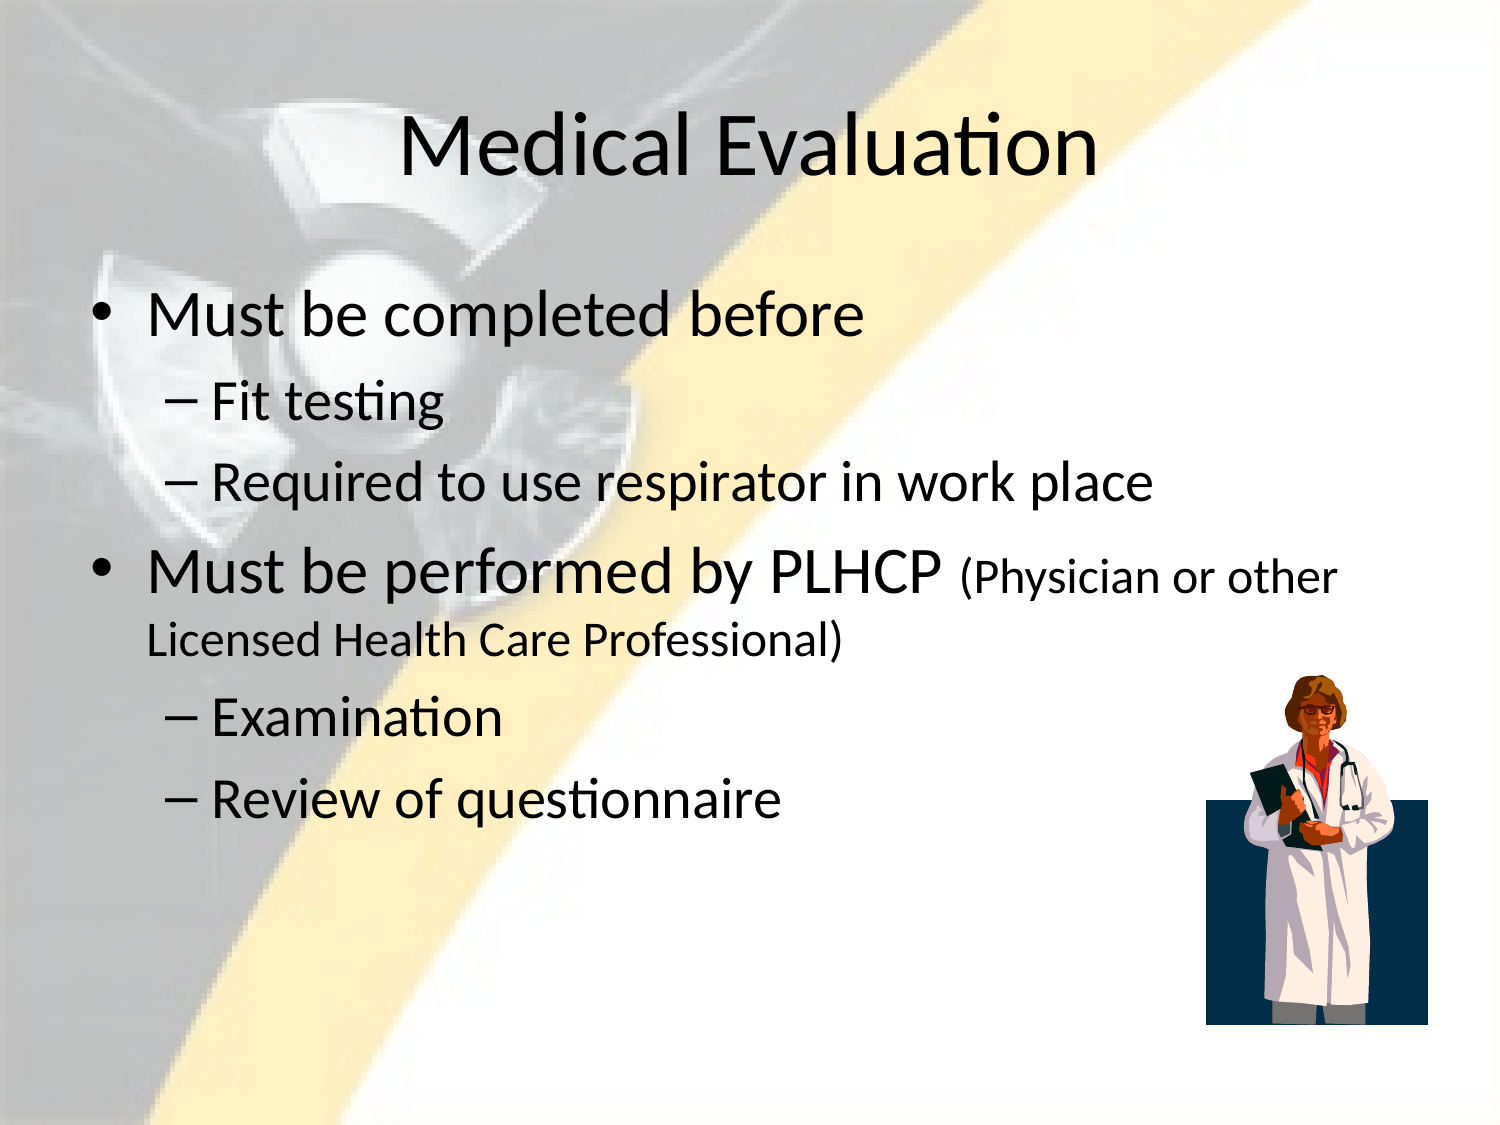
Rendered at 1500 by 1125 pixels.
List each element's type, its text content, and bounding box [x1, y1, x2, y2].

title Medical Evaluation [75, 45, 1425, 233]
list Must be completed before Fit testing Required to use respirator in work place Must be performed by PLHCP (Physician or other Licensed Health Care Professional) Examination Review of questionnaire [75, 262, 1425, 1005]
picture [1205, 674, 1429, 1025]
